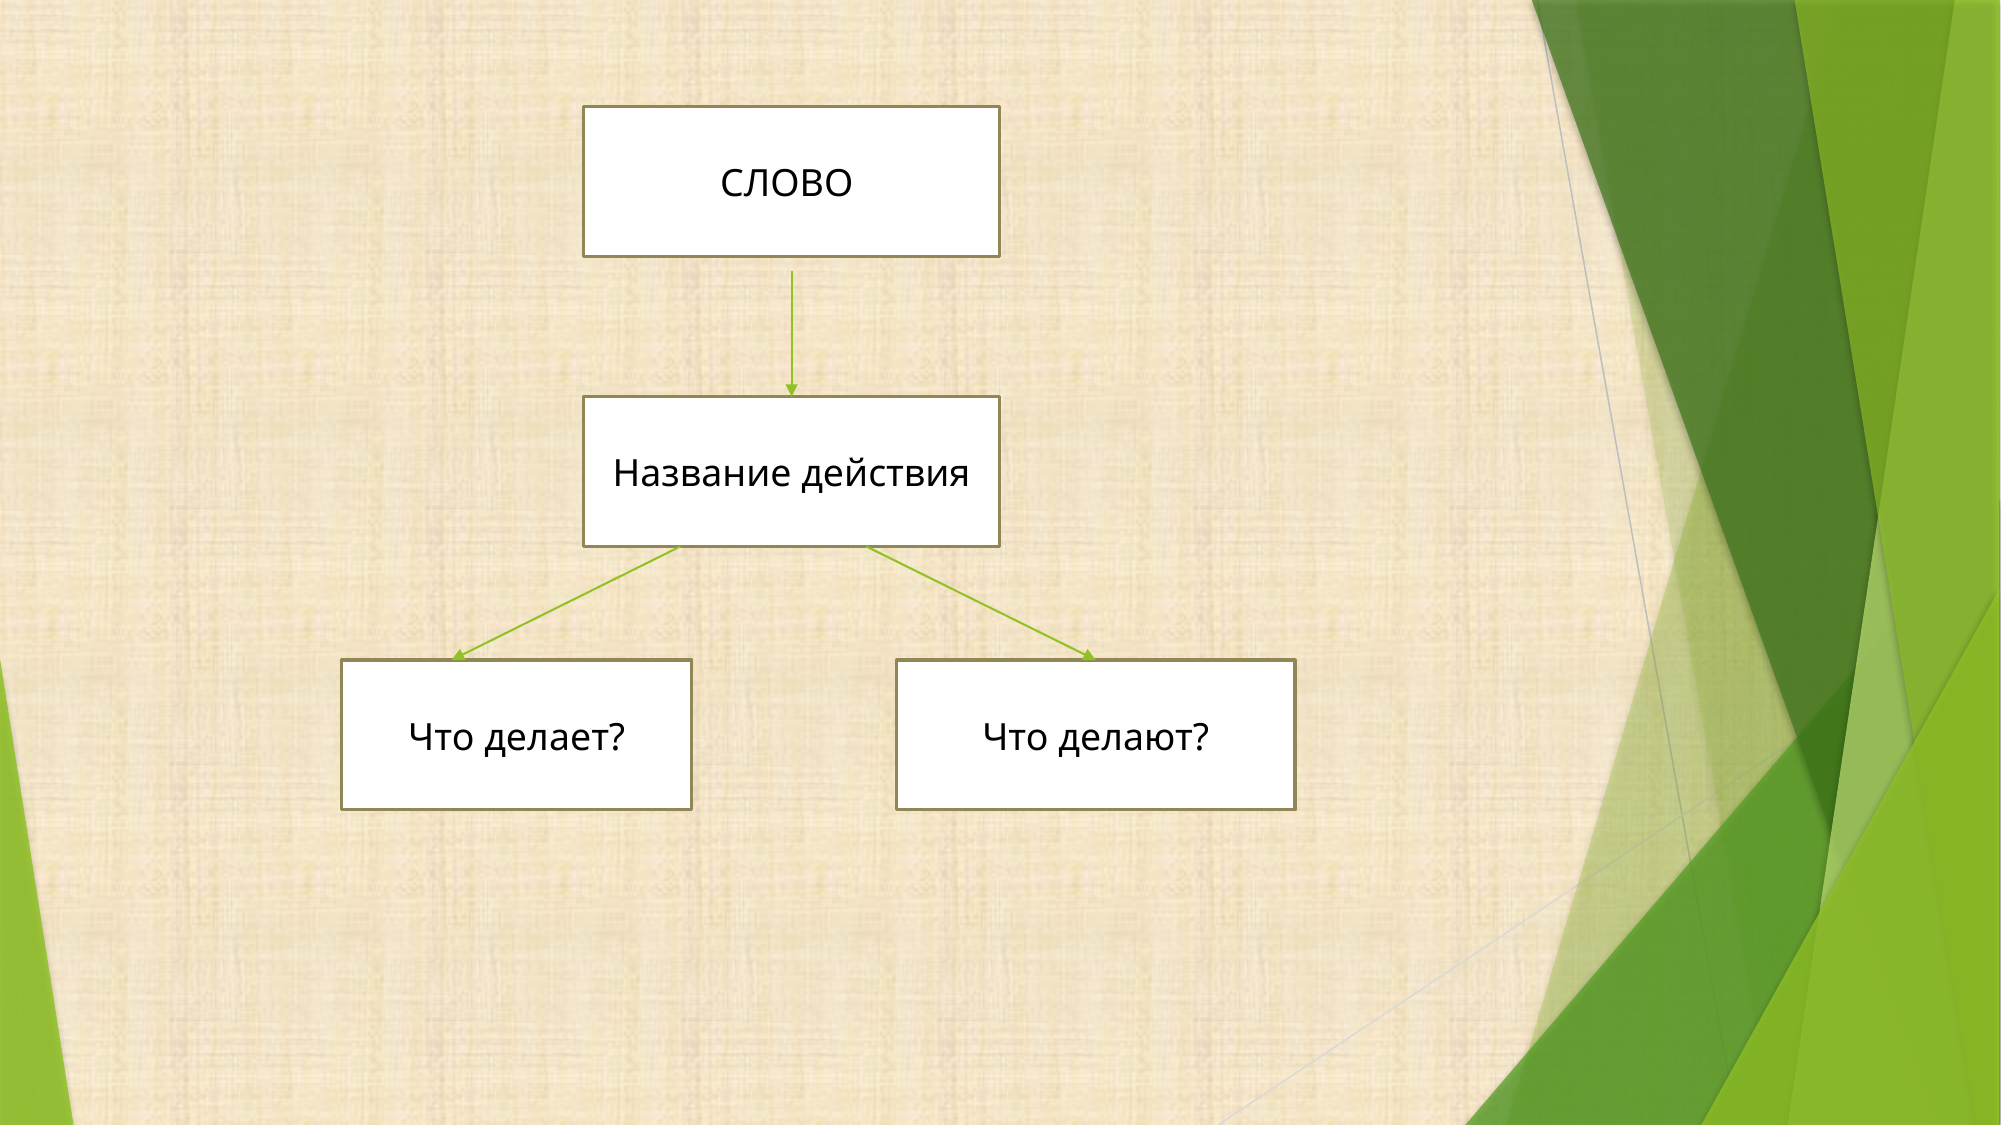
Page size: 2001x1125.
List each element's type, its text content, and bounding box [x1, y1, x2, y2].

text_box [866, 546, 1097, 661]
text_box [451, 546, 681, 661]
text_box Что делает? [340, 658, 693, 811]
text_box Что делают? [895, 658, 1297, 811]
text_box СЛОВО [582, 105, 1001, 258]
text_box Название действия [582, 395, 1001, 548]
